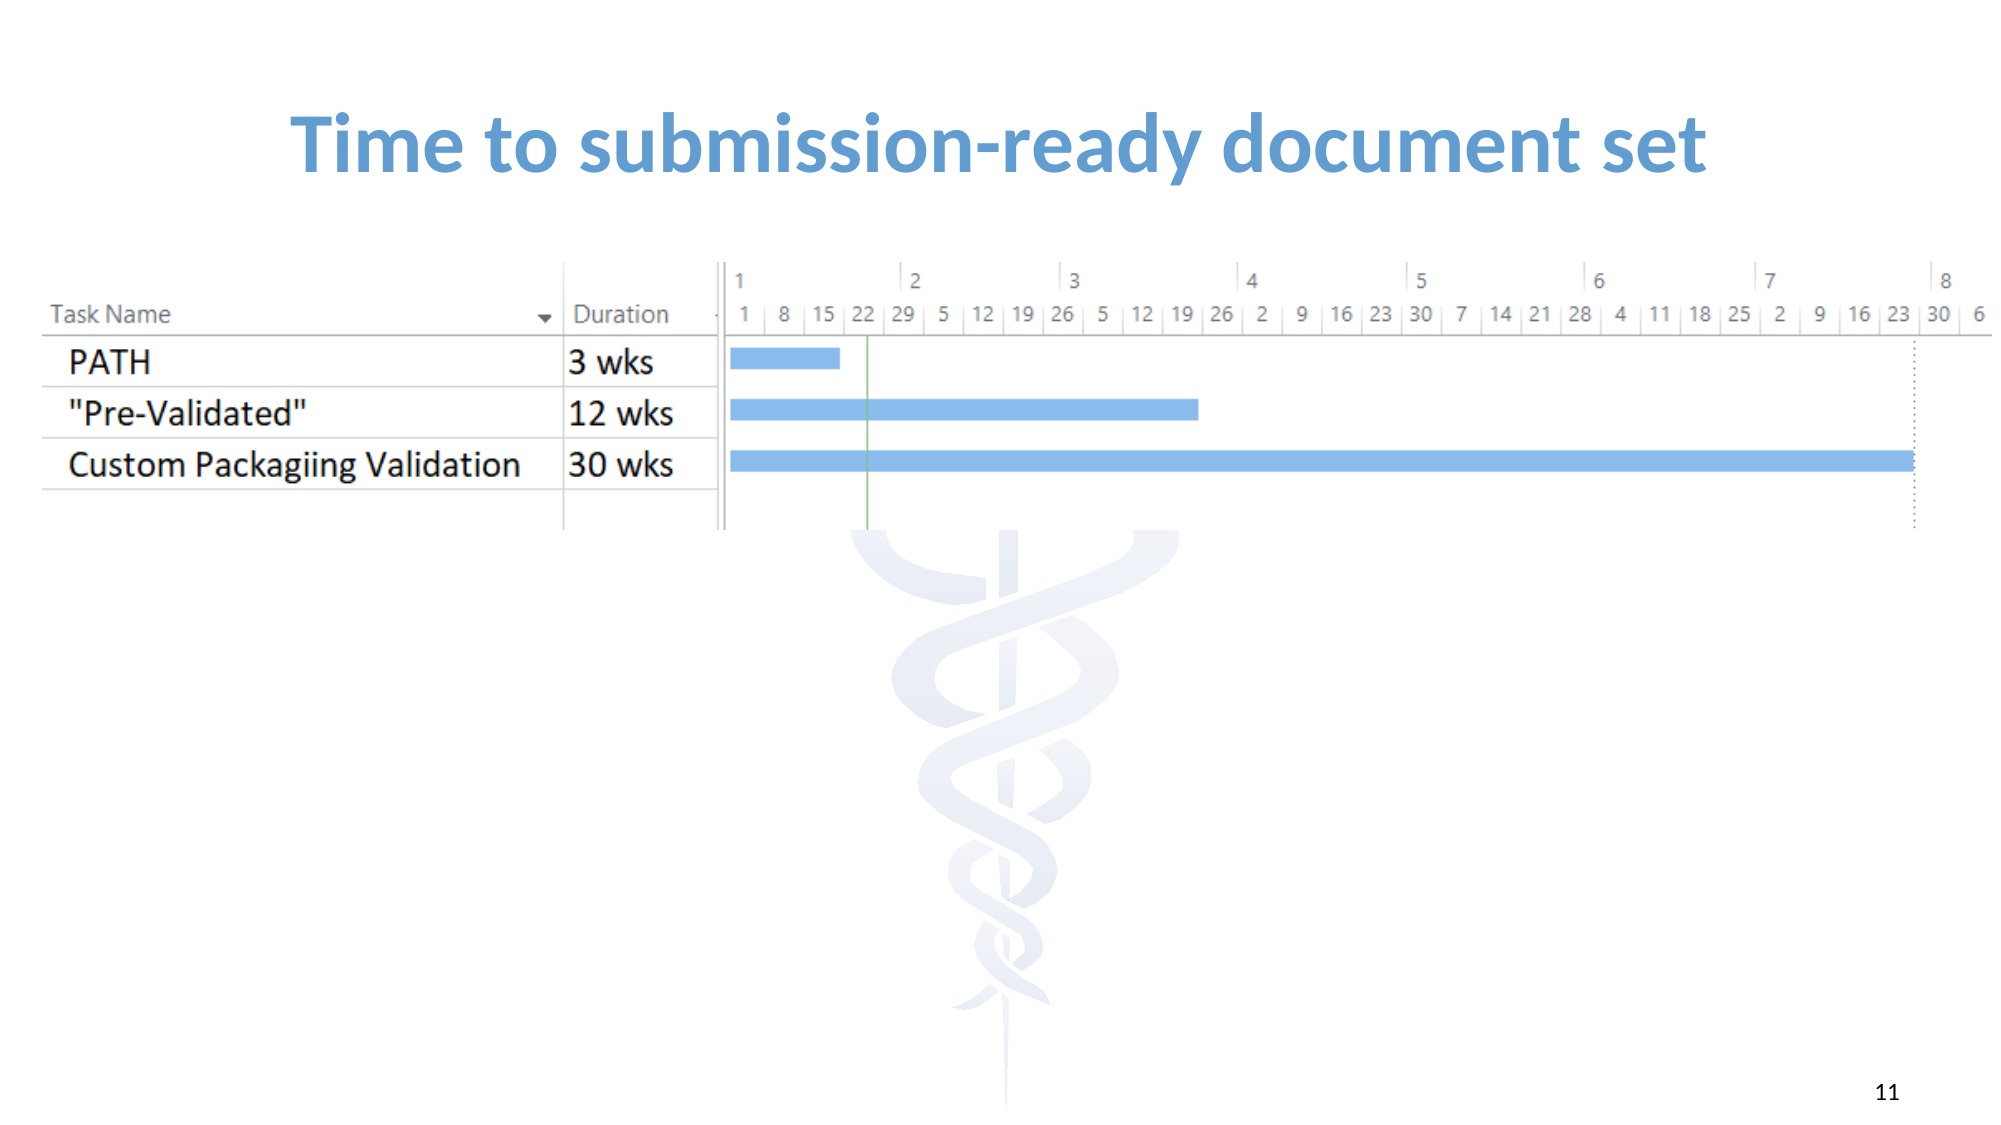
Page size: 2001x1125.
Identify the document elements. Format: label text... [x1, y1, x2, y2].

picture [42, 262, 1992, 530]
slide_number 11 [1733, 1052, 1900, 1113]
title Time to submission-ready document set [99, 45, 1900, 233]
